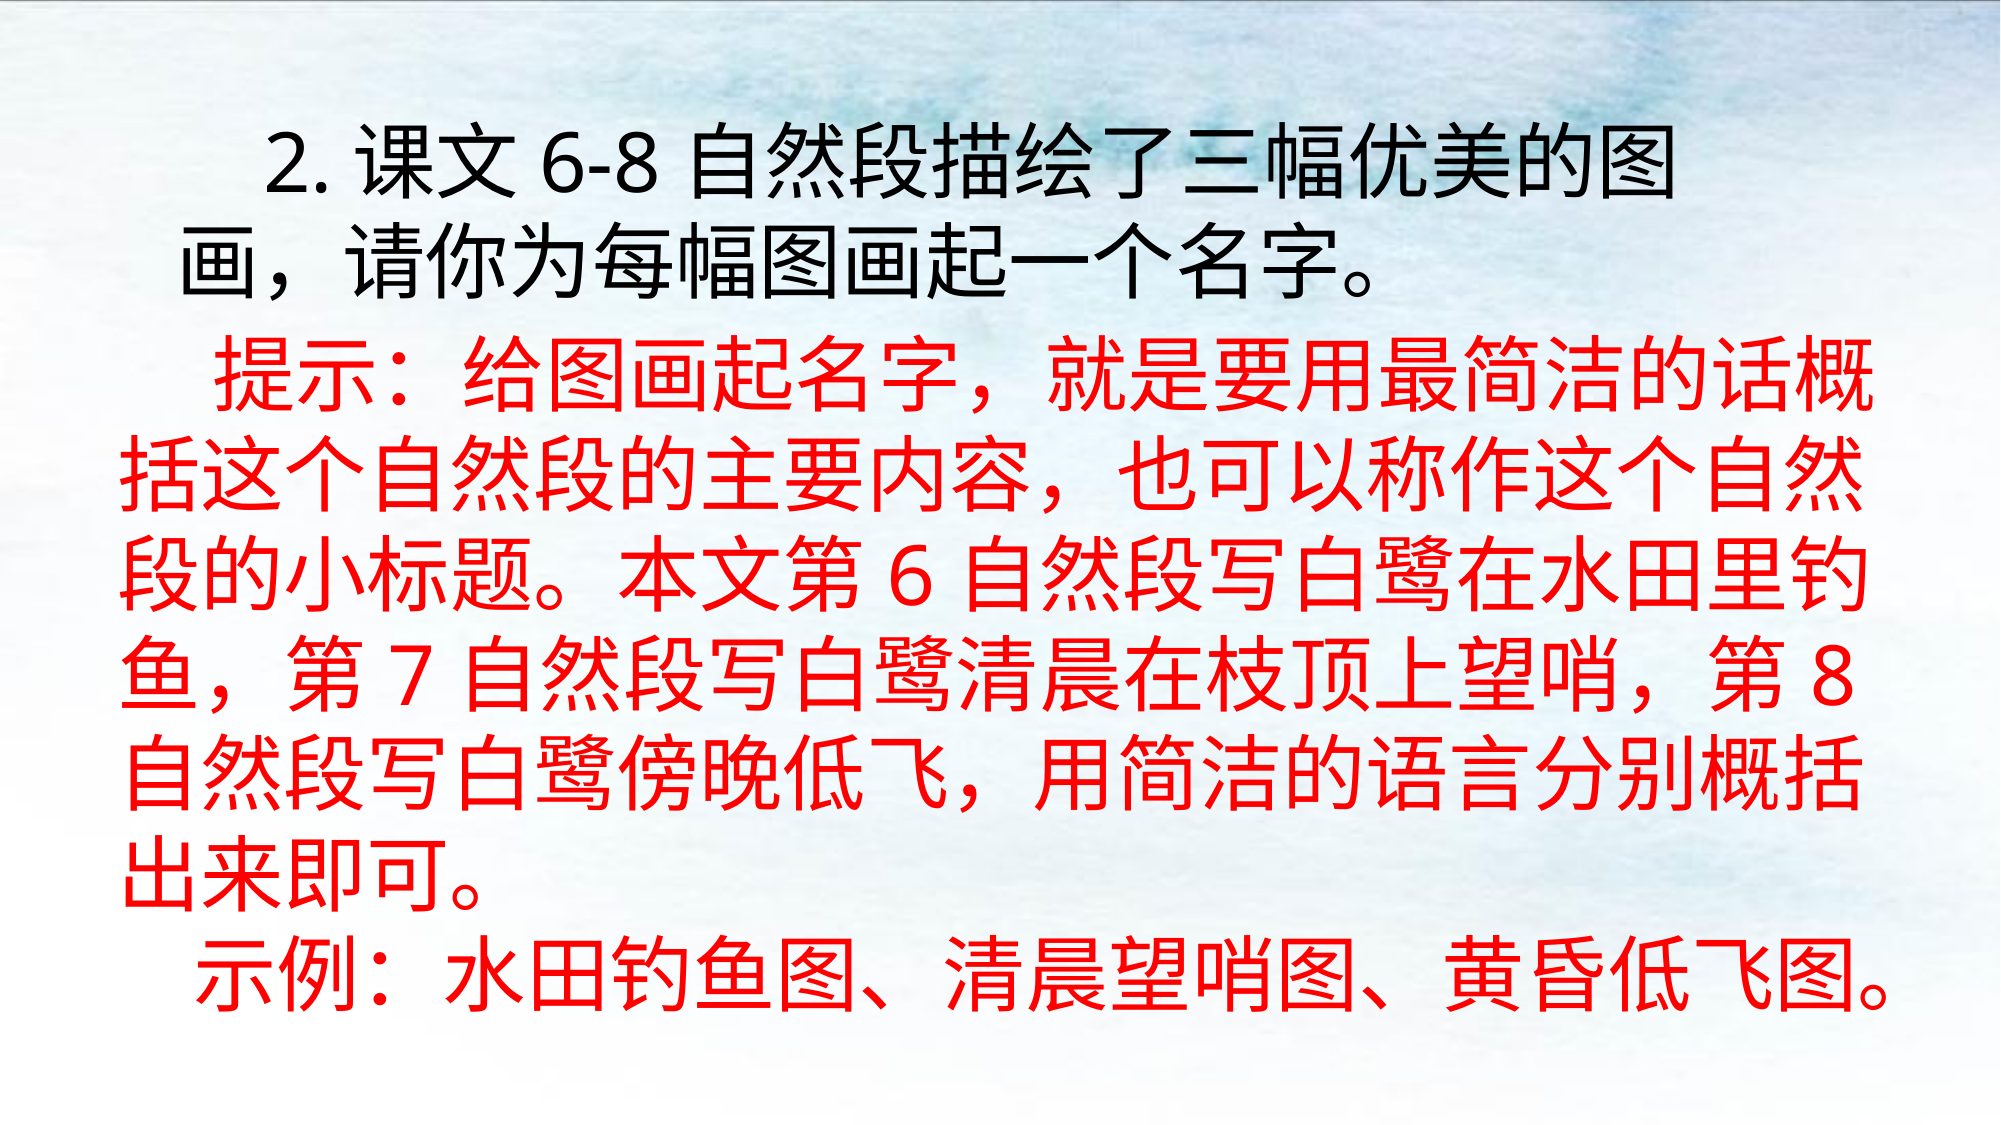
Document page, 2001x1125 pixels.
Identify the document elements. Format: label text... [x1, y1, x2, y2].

text_box 提示：给图画起名字，就是要用最简洁的话概括这个自然段的主要内容，也可以称作这个自然段的小标题。本文第6自然段写白鹭在水田里钓鱼，第7自然段写白鹭清晨在枝顶上望哨，第8自然段写白鹭傍晚低飞，用简洁的语言分别概括出来即可。 示例：水田钓鱼图、清晨望哨图、黄昏低飞图。 [102, 314, 1957, 1030]
text_box 2.课文6-8自然段描绘了三幅优美的图画，请你为每幅图画起一个名字。 [161, 101, 1768, 314]
picture [0, 0, 2001, 1125]
